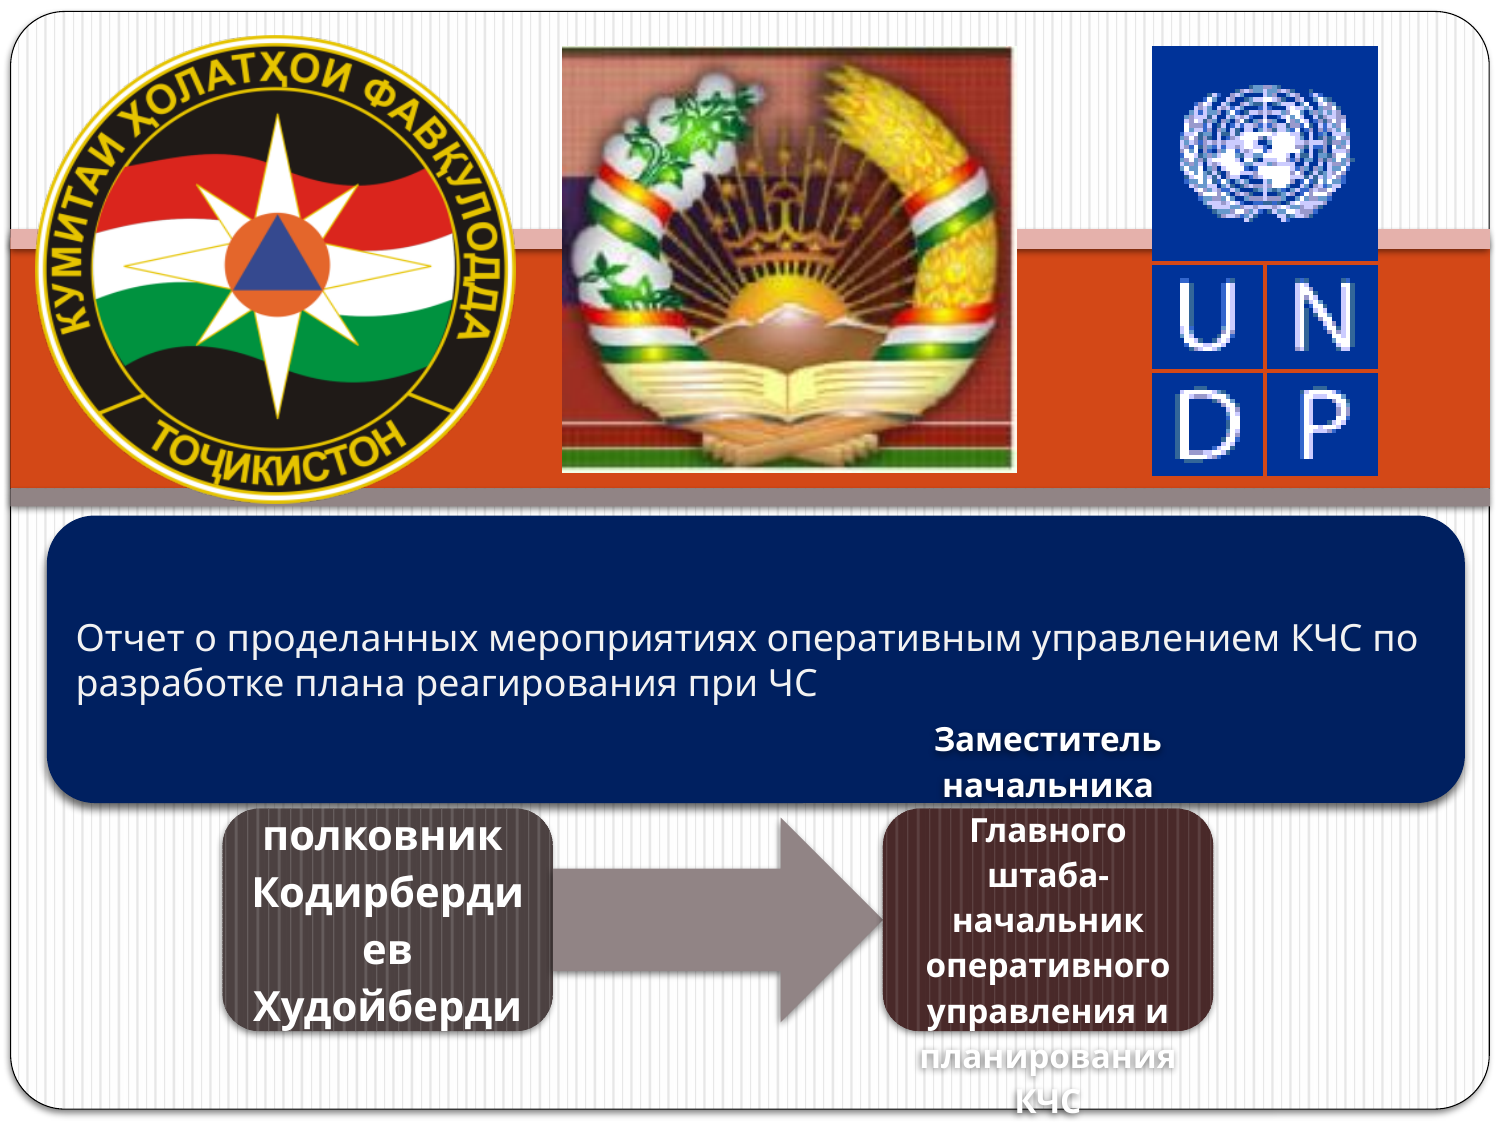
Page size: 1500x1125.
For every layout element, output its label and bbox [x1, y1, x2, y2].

picture [34, 34, 516, 505]
text_box [46, 515, 1466, 804]
picture [1148, 42, 1384, 481]
picture [562, 46, 1017, 474]
text_box [222, 808, 1214, 1032]
